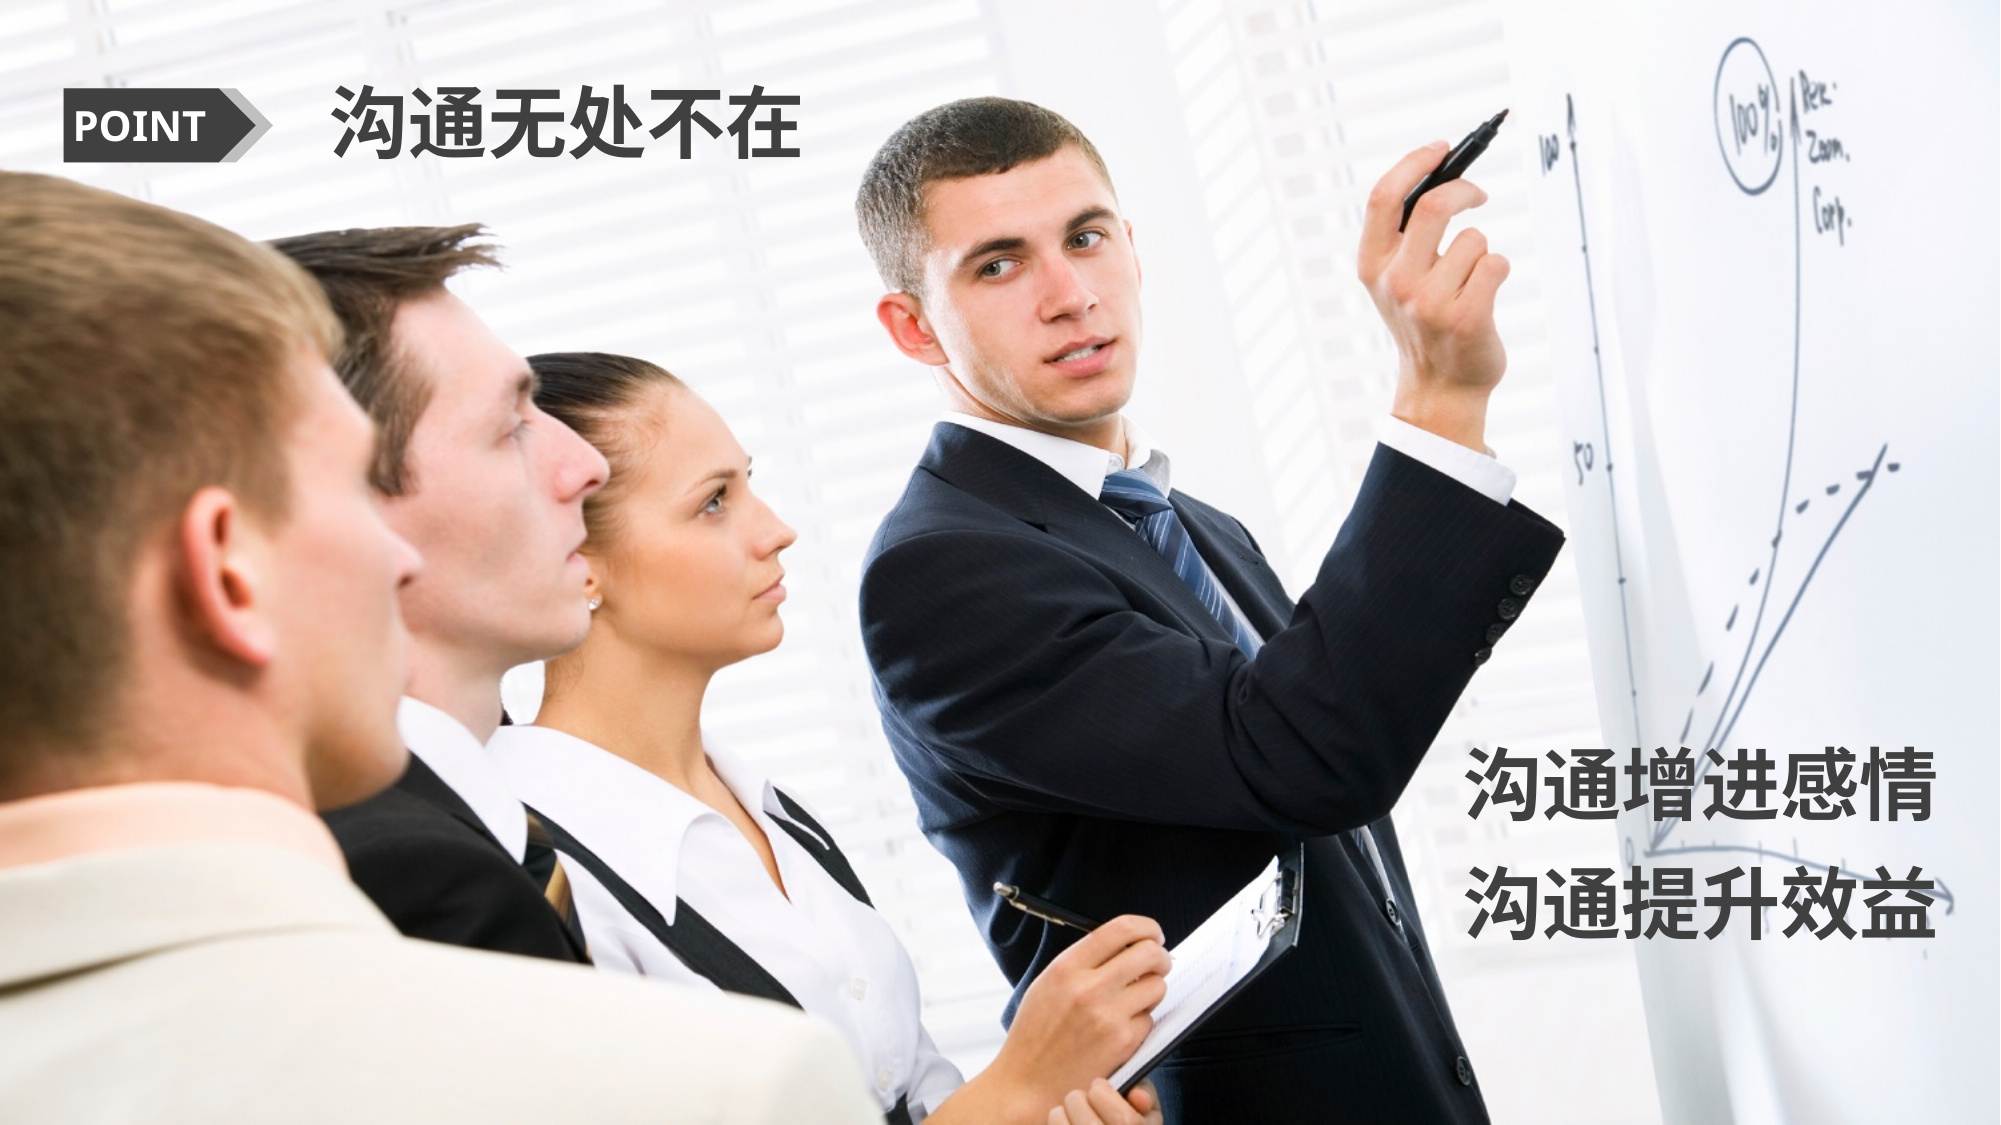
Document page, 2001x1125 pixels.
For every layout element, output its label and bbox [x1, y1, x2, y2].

text_box [63, 88, 274, 163]
picture [0, 0, 2000, 1125]
